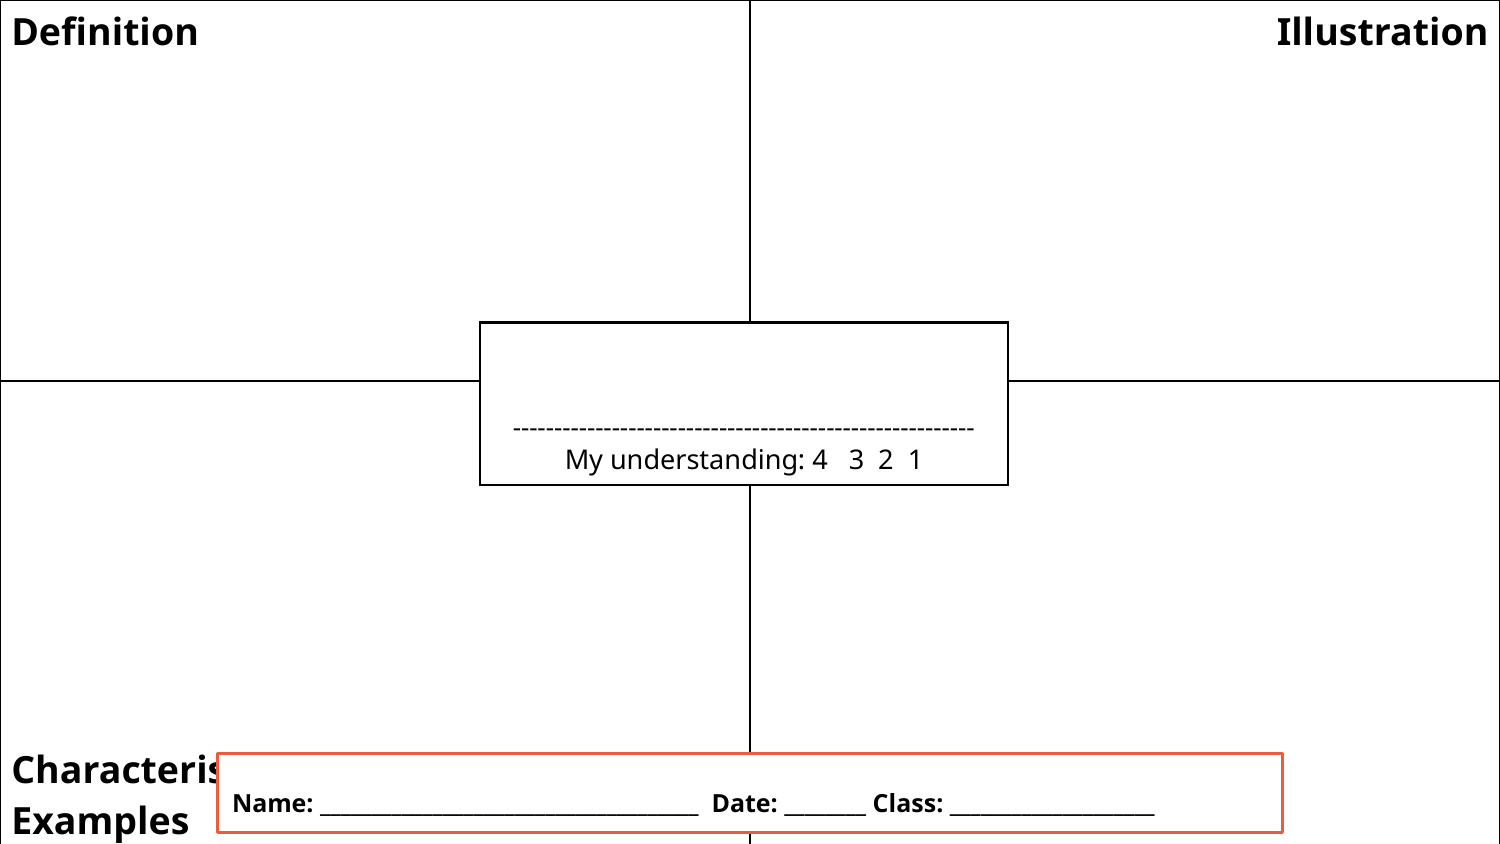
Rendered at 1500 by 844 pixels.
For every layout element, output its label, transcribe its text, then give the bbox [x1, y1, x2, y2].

table_header Definition [1, 1, 749, 380]
table_header Illustration [751, 1, 1499, 380]
table_cell Characteristics/ Examples [1, 382, 749, 844]
text_box Name: _____________________________________ Date: ________ Class: ____________________ [217, 753, 1283, 833]
table_cell Question [751, 382, 1499, 844]
text_box -------------------------------------------------------- My understanding: 4 3 2 1 [480, 322, 1008, 486]
